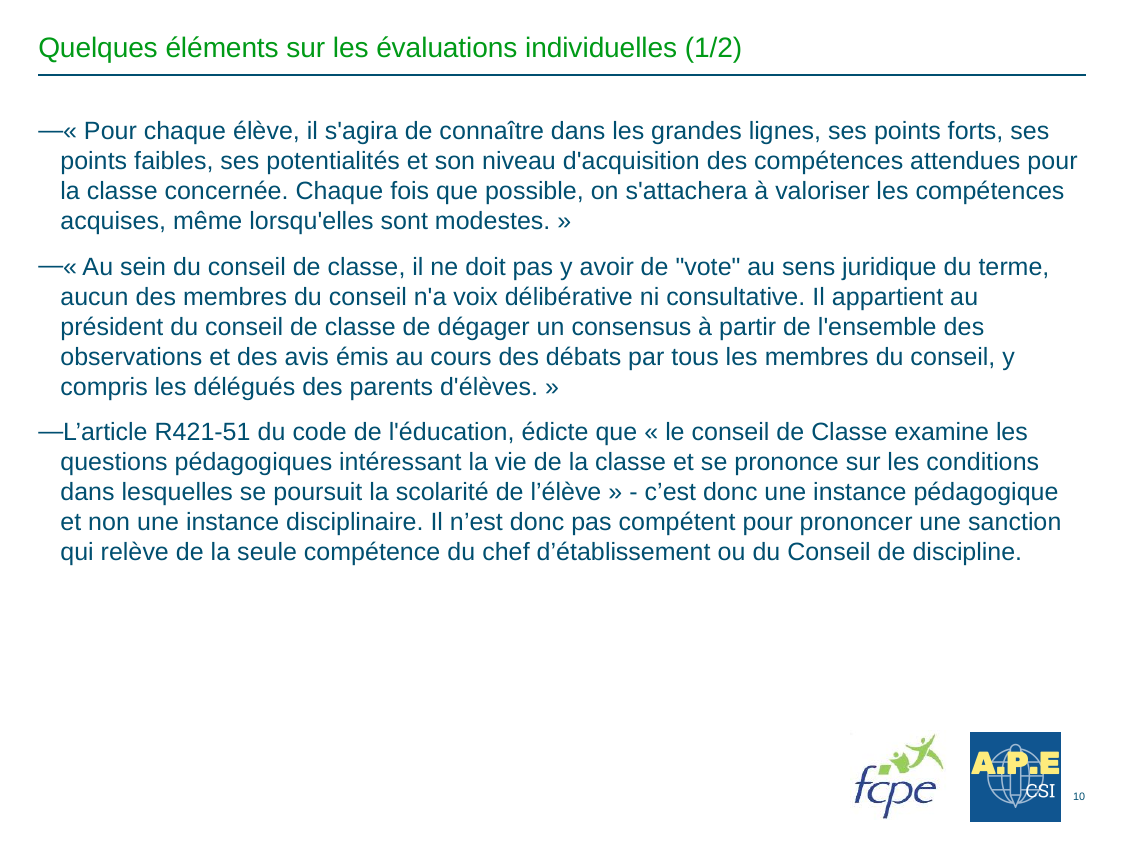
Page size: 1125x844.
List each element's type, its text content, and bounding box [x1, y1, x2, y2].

list « Pour chaque élève, il s'agira de connaître dans les grandes lignes, ses points forts, ses points faibles, ses potentialités et son niveau d'acquisition des compétences attendues pour la classe concernée. Chaque fois que possible, on s'attachera à valoriser les compétences acquises, même lorsqu'elles sont modestes. » « Au sein du conseil de classe, il ne doit pas y avoir de "vote" au sens juridique du terme, aucun des membres du conseil n'a voix délibérative ni consultative. Il appartient au président du conseil de classe de dégager un consensus à partir de l'ensemble des observations et des avis émis au cours des débats par tous les membres du conseil, y compris les délégués des parents d'élèves. » L’article R421-51 du code de l'éducation, édicte que « le conseil de Classe examine les questions pédagogiques intéressant la vie de la classe et se prononce sur les conditions dans lesquelles se poursuit la scolarité de l’élève » - c’est donc une instance pédagogique et non une instance disciplinaire. Il n’est donc pas compétent pour prononcer une sanction qui relève de la seule compétence du chef d’établissement ou du Conseil de discipline. [38, 114, 1086, 778]
list Quelques éléments sur les évaluations individuelles (1/2) [38, 28, 993, 104]
picture [970, 778, 1061, 822]
picture [850, 778, 947, 820]
slide_number 10 [1060, 791, 1086, 813]
